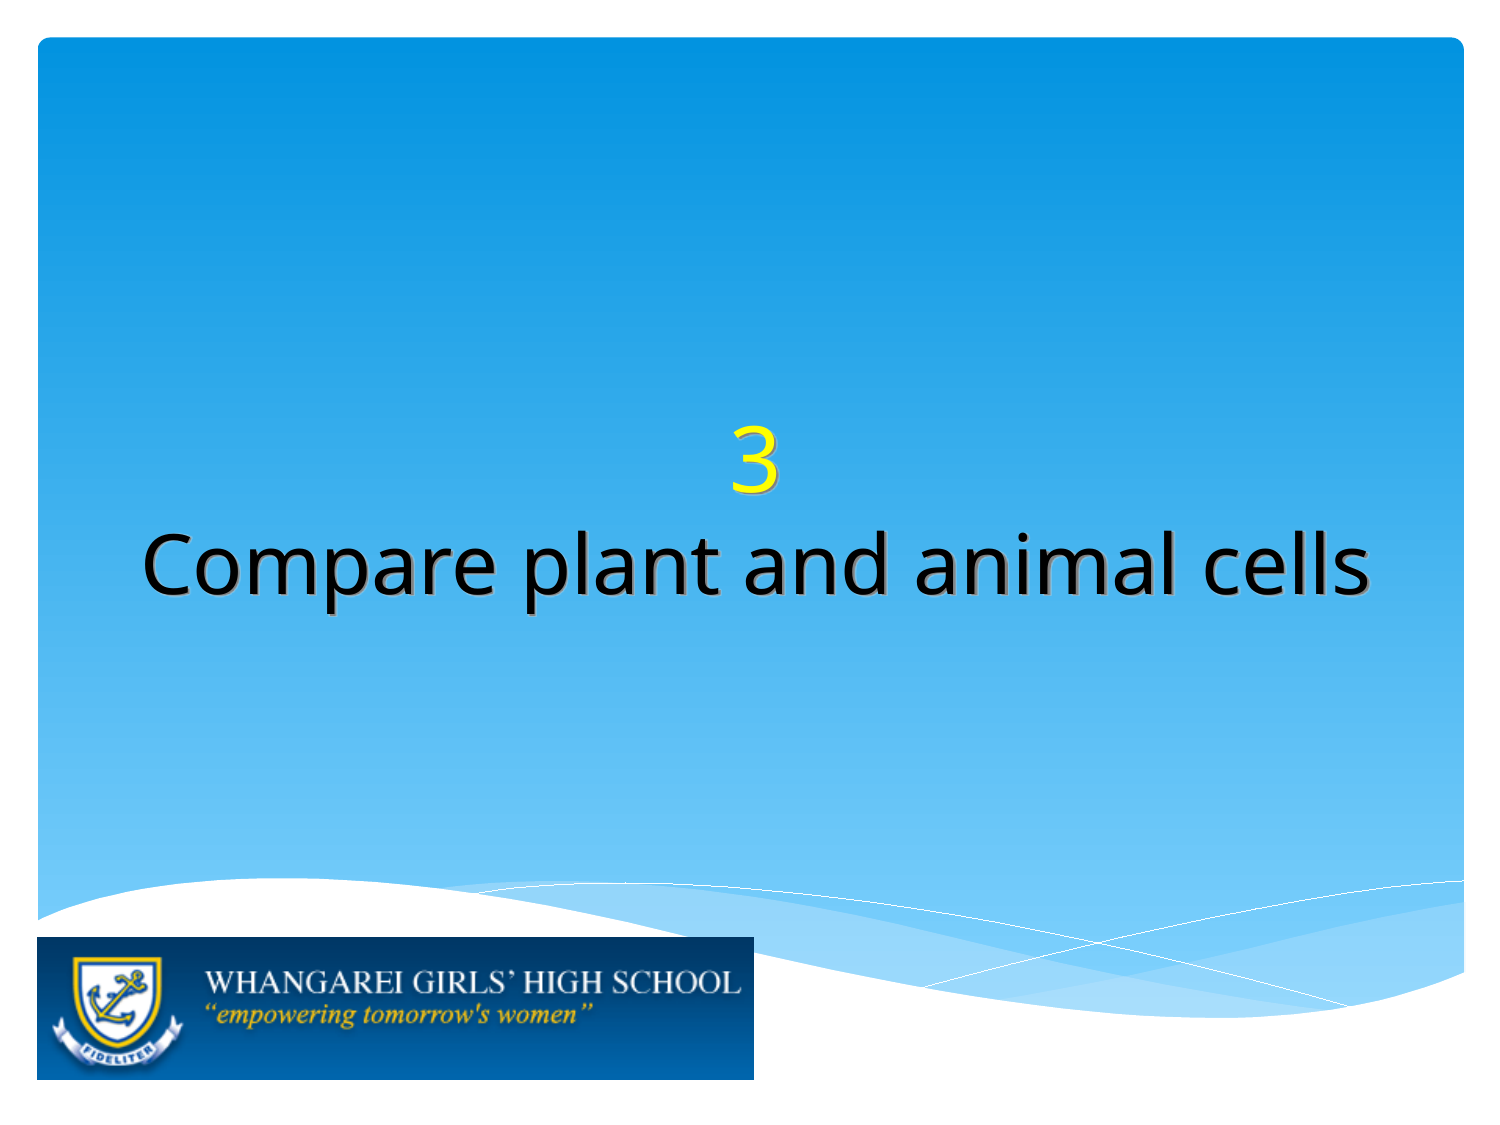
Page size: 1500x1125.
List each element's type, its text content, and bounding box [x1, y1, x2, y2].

picture [37, 937, 754, 1080]
text_box 3 Compare plant and animal cells [74, 99, 1438, 913]
